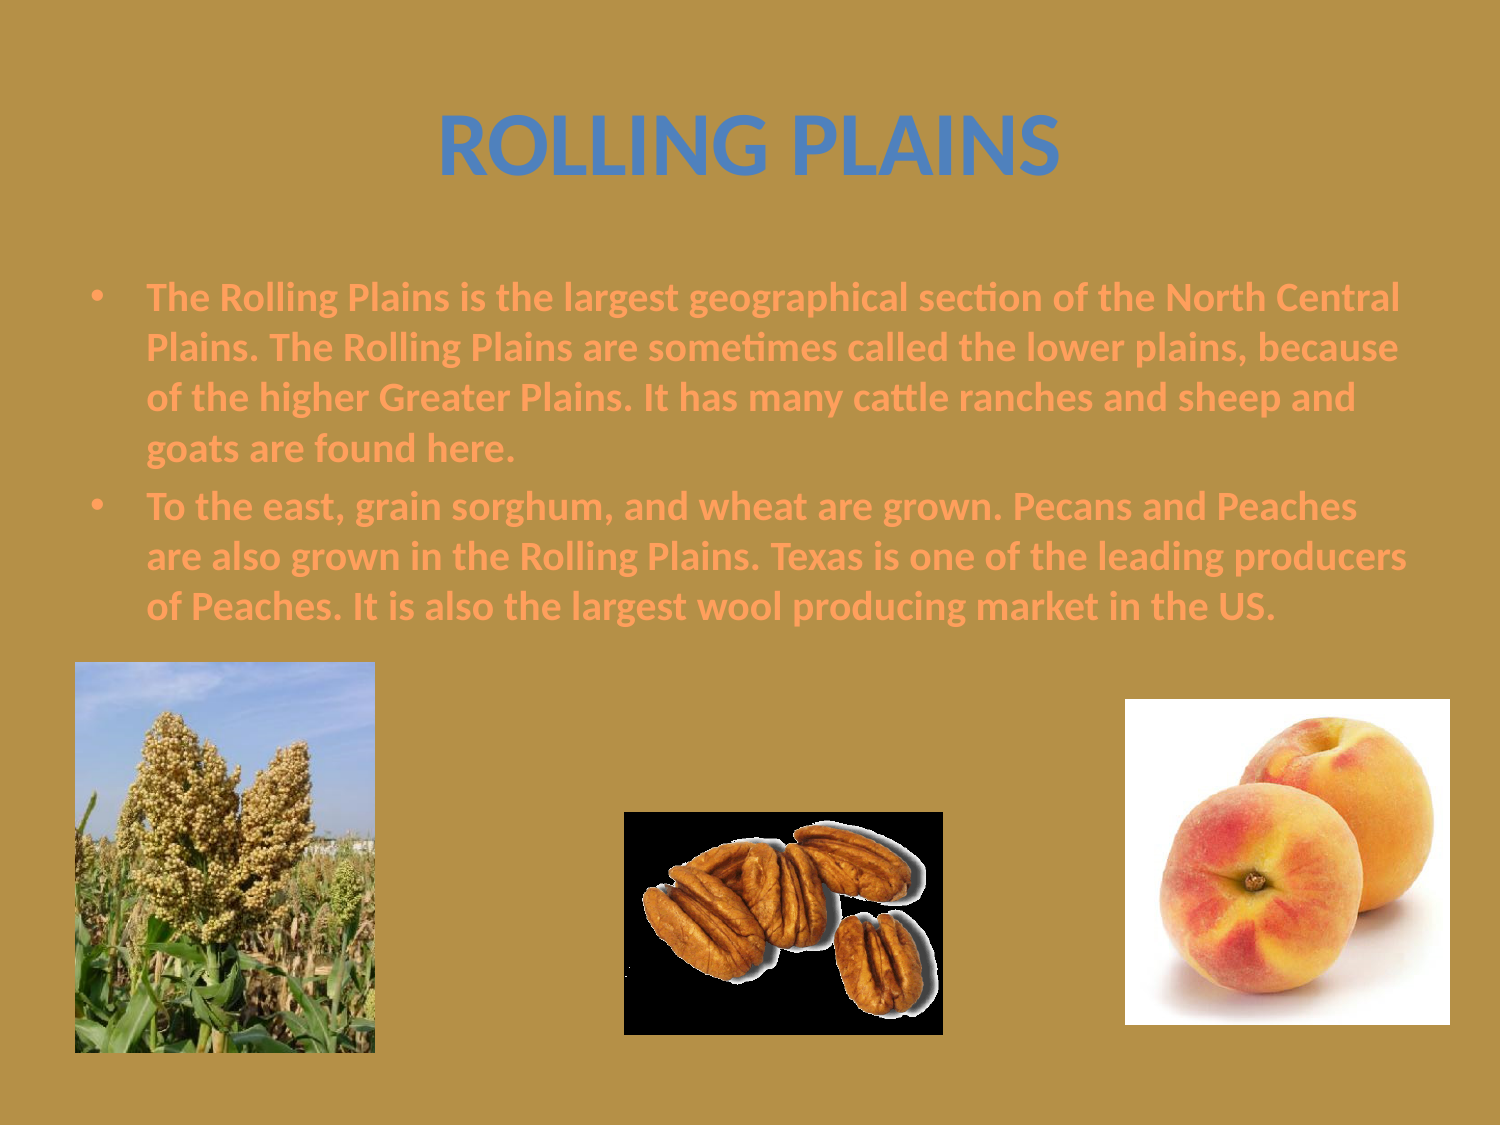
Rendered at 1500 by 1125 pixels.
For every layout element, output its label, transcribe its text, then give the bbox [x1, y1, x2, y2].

picture [624, 812, 943, 1035]
picture [74, 662, 376, 1053]
picture [1124, 699, 1451, 1026]
title Rolling Plains [75, 45, 1425, 233]
list The Rolling Plains is the largest geographical section of the North Central Plains. The Rolling Plains are sometimes called the lower plains, because of the higher Greater Plains. It has many cattle ranches and sheep and goats are found here. To the east, grain sorghum, and wheat are grown. Pecans and Peaches are also grown in the Rolling Plains. Texas is one of the leading producers of Peaches. It is also the largest wool producing market in the US. [75, 262, 1425, 1005]
